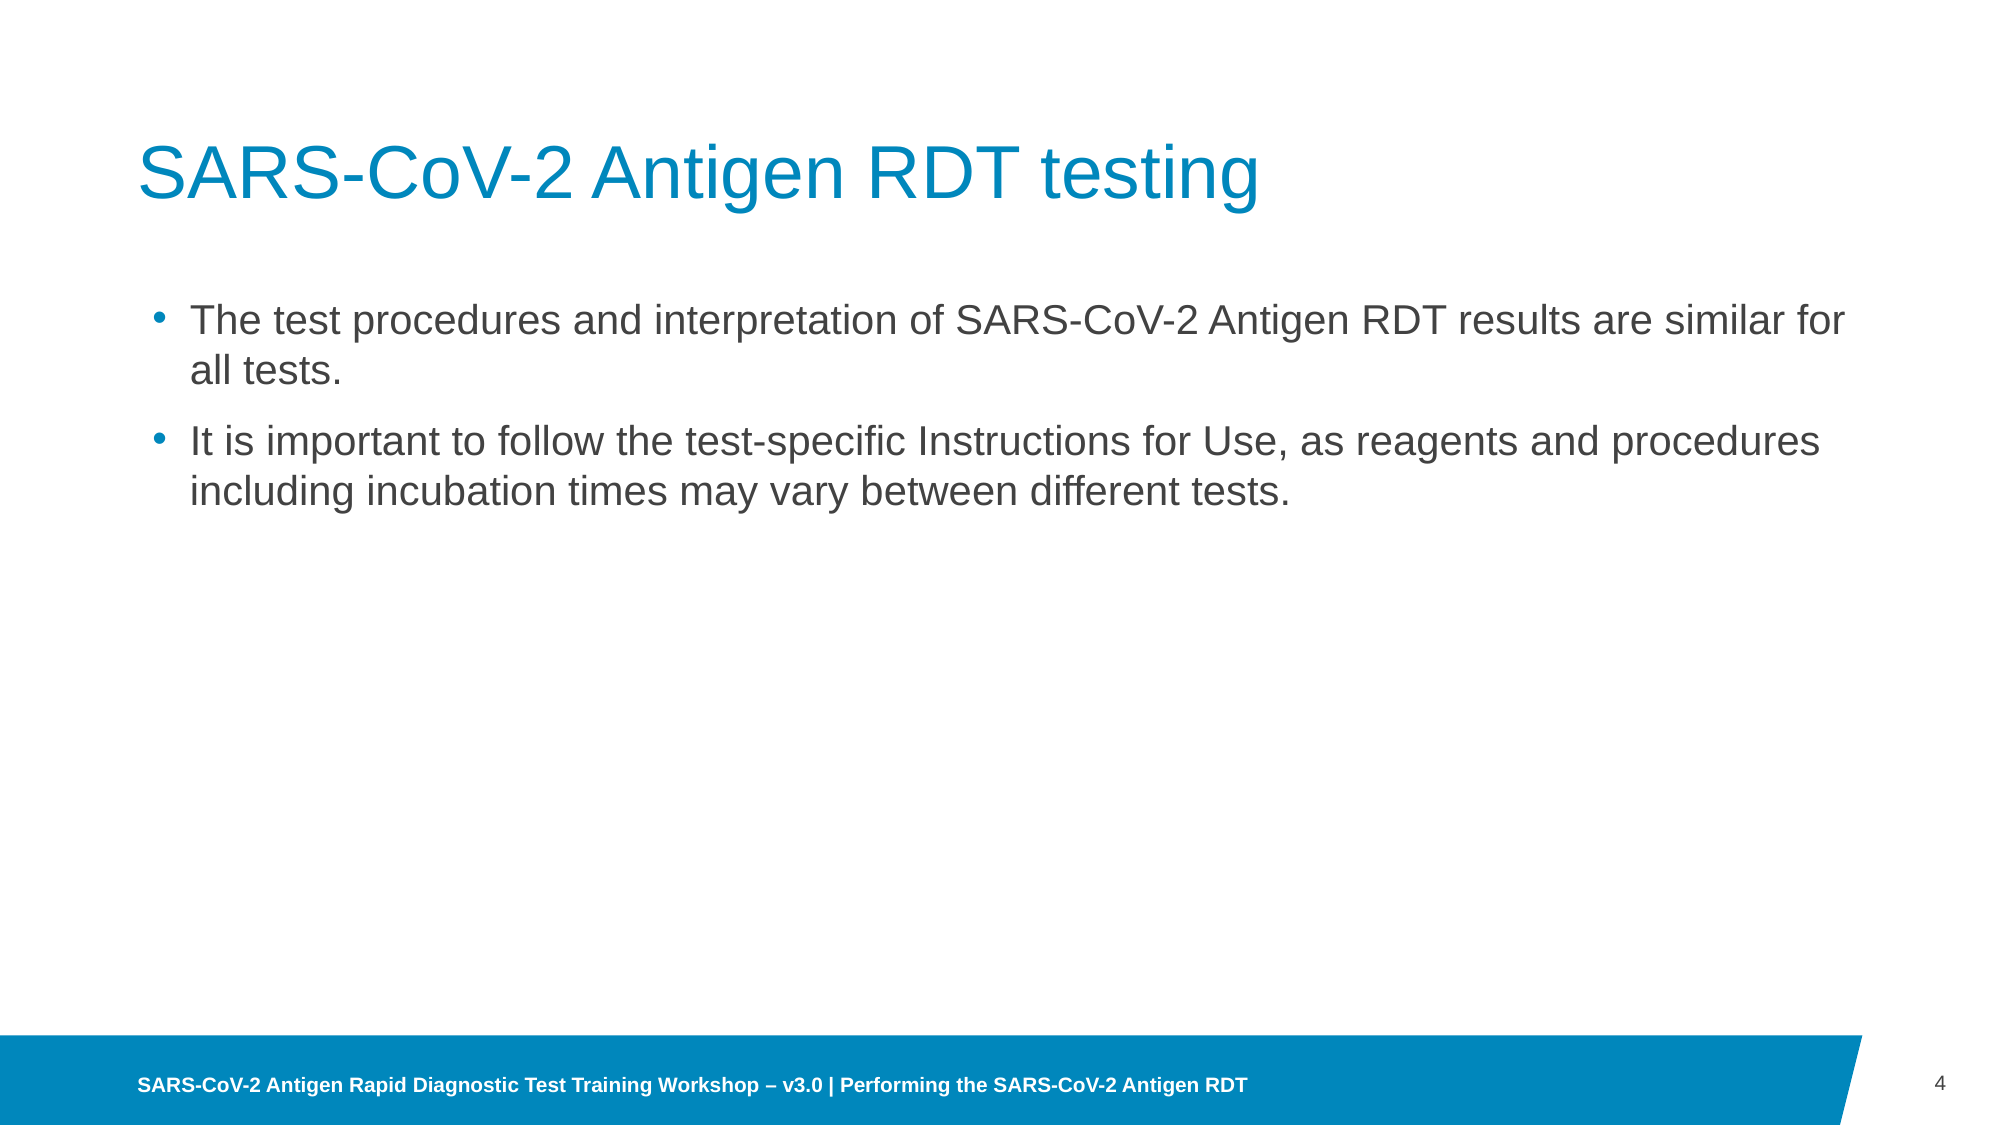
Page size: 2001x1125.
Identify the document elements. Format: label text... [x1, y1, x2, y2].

footer SARS-CoV-2 Antigen Rapid Diagnostic Test Training Workshop – v3.0 | Performing the SARS-CoV-2 Antigen RDT [137, 1042, 1338, 1125]
list The test procedures and interpretation of SARS-CoV-2 Antigen RDT results are similar for all tests. It is important to follow the test-specific Instructions for Use, as reagents and procedures including incubation times may vary between different tests. [137, 284, 1863, 1014]
slide_number 4 [1862, 1035, 1947, 1125]
title SARS-CoV-2 Antigen RDT testing [137, 59, 1863, 215]
